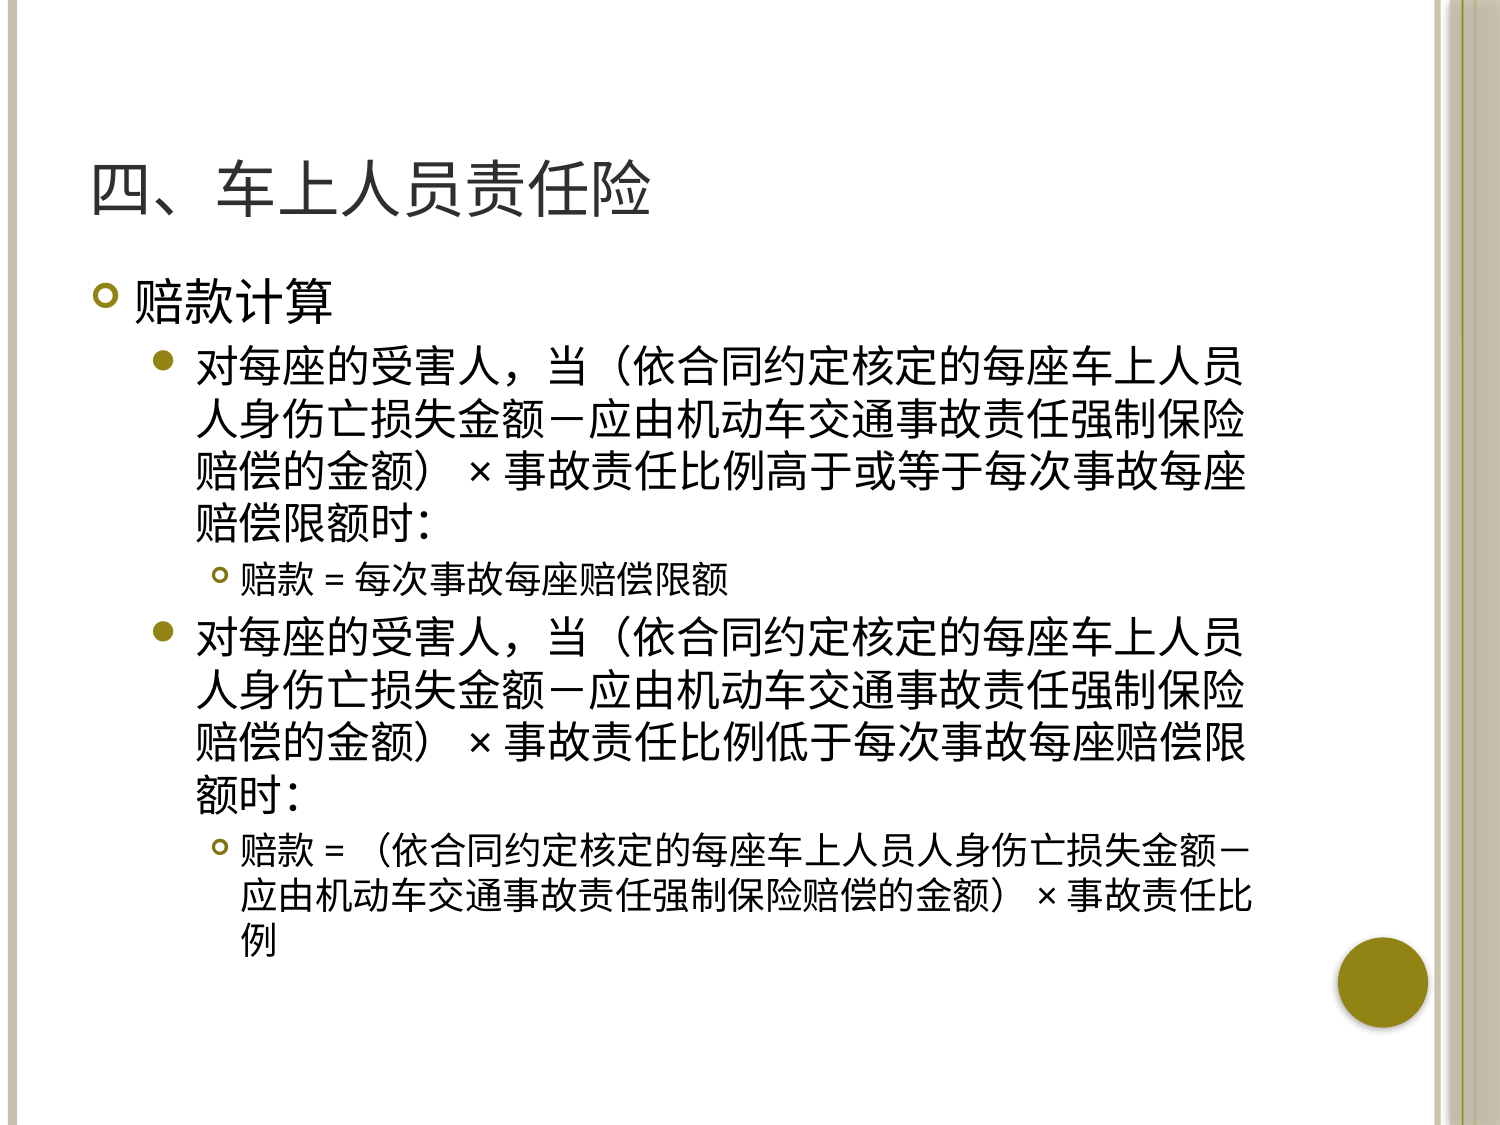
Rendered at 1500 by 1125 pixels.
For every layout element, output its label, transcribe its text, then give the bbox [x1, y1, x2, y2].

title 四、车上人员责任险 [75, 45, 1300, 233]
list 赔款计算 对每座的受害人，当（依合同约定核定的每座车上人员人身伤亡损失金额－应由机动车交通事故责任强制保险赔偿的金额）×事故责任比例高于或等于每次事故每座赔偿限额时： 赔款=每次事故每座赔偿限额 对每座的受害人，当（依合同约定核定的每座车上人员人身伤亡损失金额－应由机动车交通事故责任强制保险赔偿的金额）×事故责任比例低于每次事故每座赔偿限额时： 赔款=（依合同约定核定的每座车上人员人身伤亡损失金额－应由机动车交通事故责任强制保险赔偿的金额）×事故责任比例 [74, 262, 1301, 1063]
